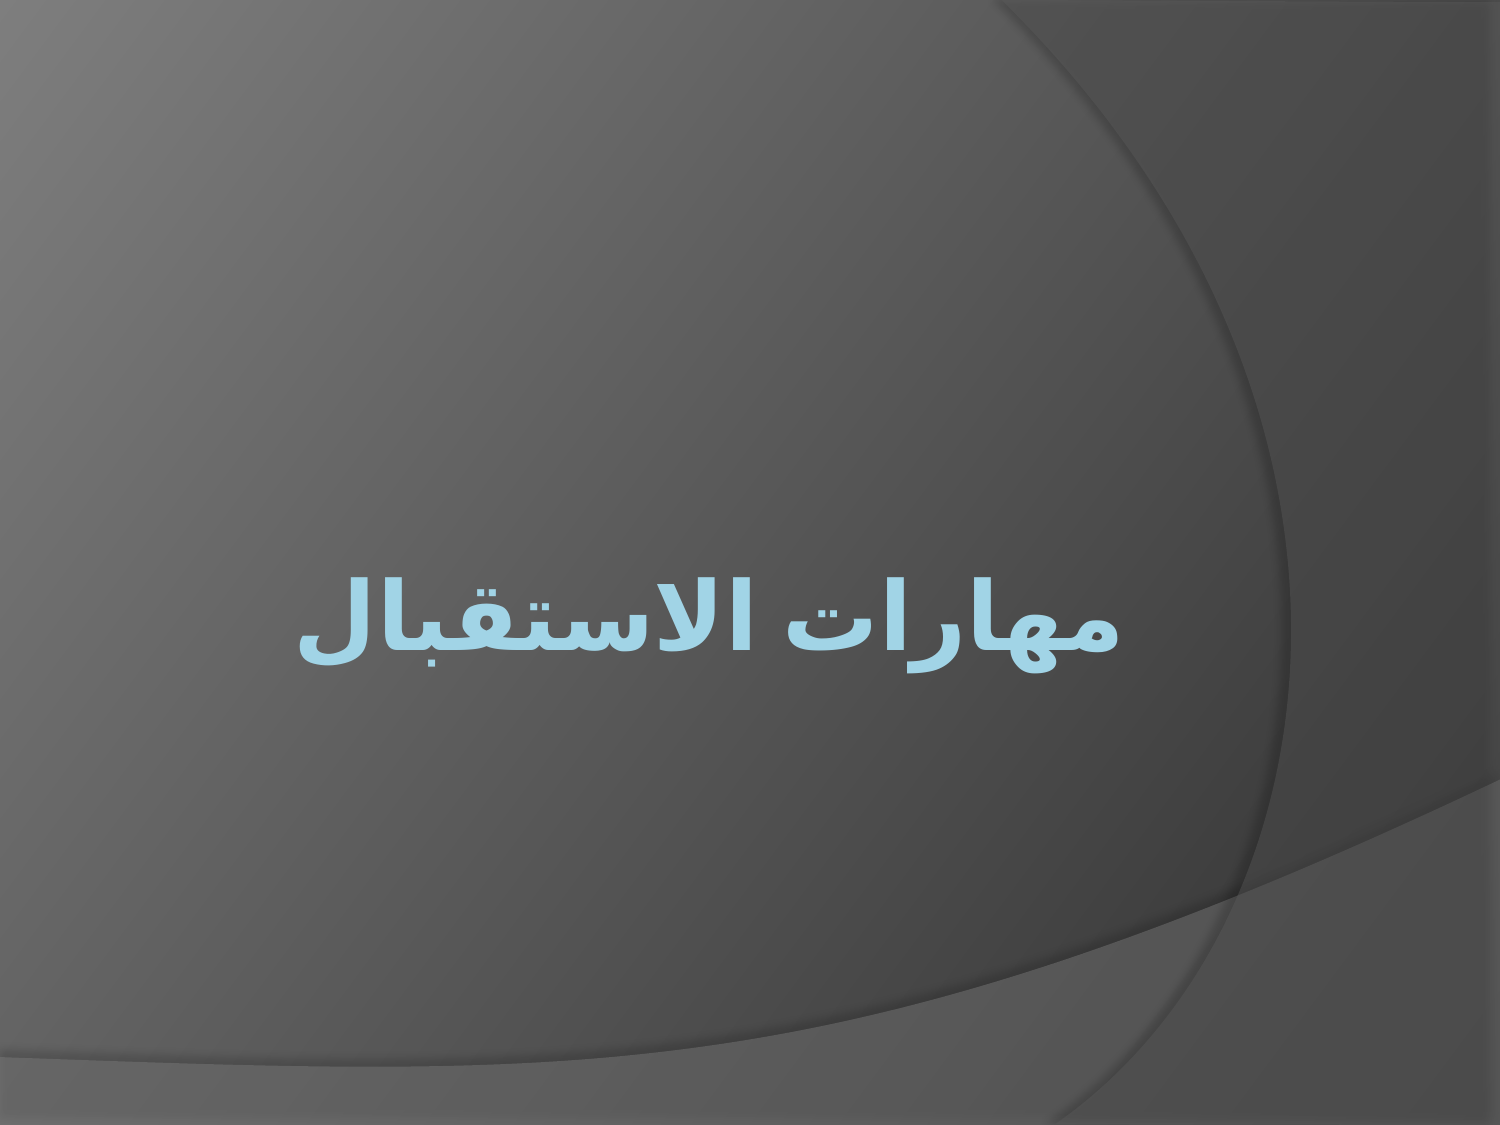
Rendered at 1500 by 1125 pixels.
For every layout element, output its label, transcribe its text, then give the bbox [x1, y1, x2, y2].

title مهارات الاستقبال [70, 547, 1134, 925]
